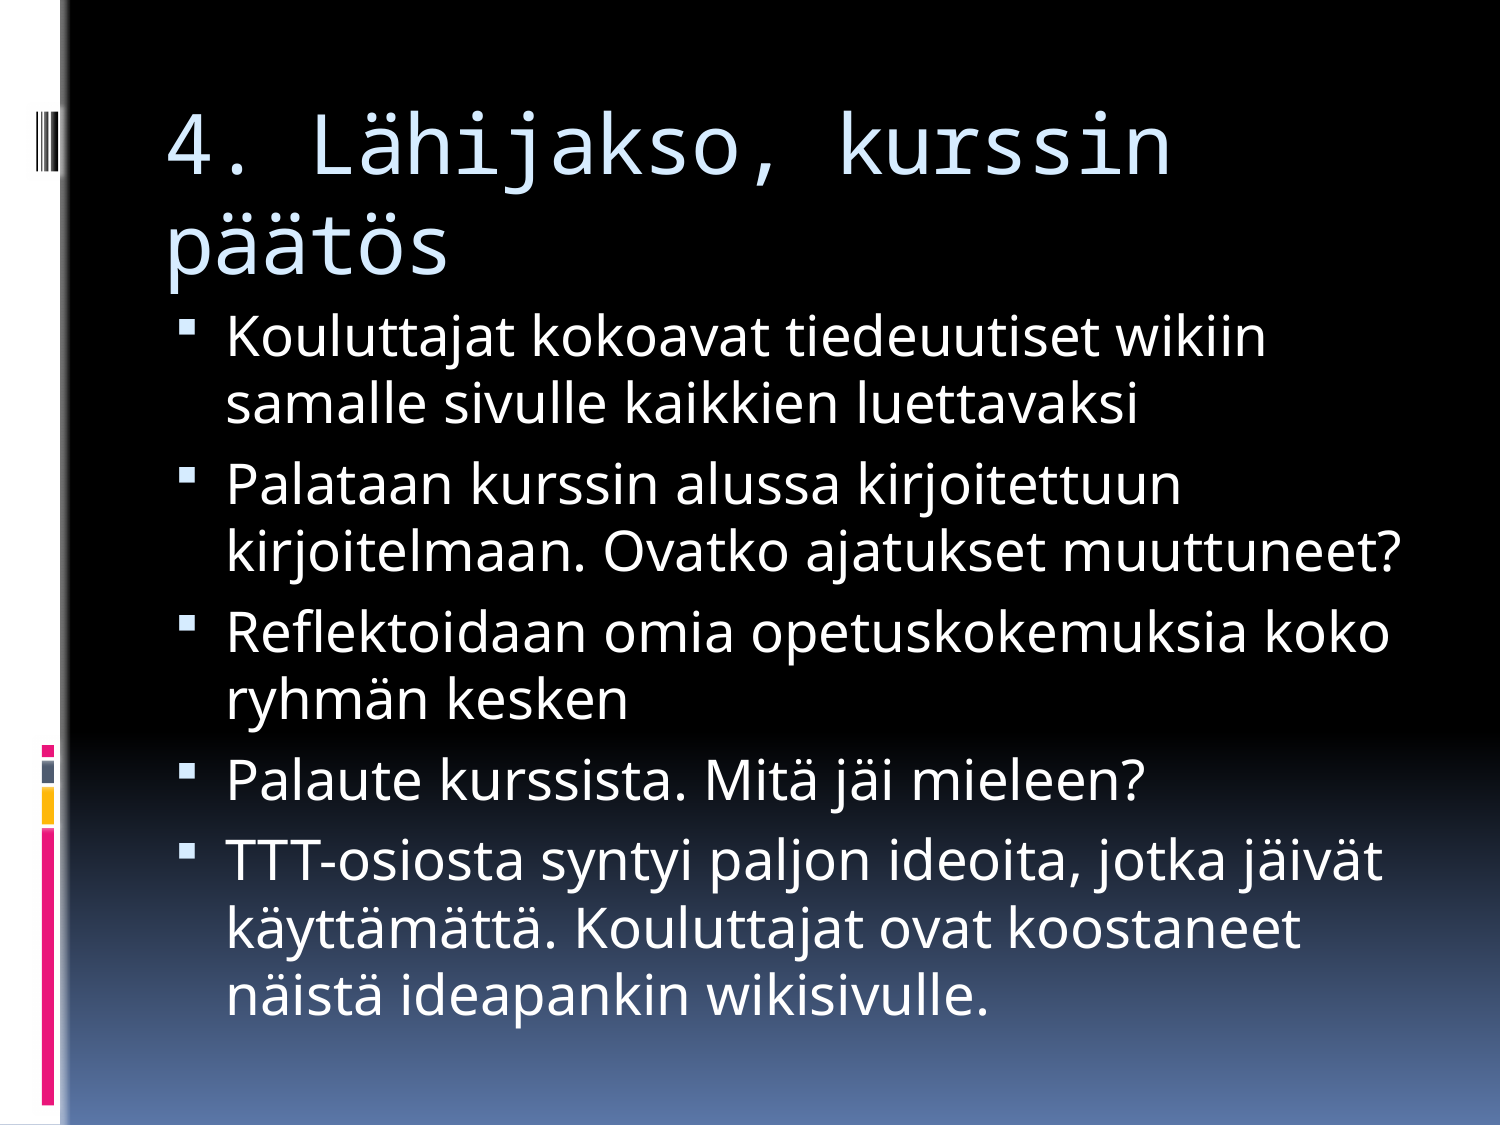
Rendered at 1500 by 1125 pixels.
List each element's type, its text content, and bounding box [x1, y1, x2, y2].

list Kouluttajat kokoavat tiedeuutiset wikiin samalle sivulle kaikkien luettavaksi Palataan kurssin alussa kirjoitettuun kirjoitelmaan. Ovatko ajatukset muuttuneet? Reflektoidaan omia opetuskokemuksia koko ryhmän kesken Palaute kurssista. Mitä jäi mieleen? TTT-osiosta syntyi paljon ideoita, jotka jäivät käyttämättä. Kouluttajat ovat koostaneet näistä ideapankin wikisivulle. [150, 292, 1425, 1043]
title 4. Lähijakso, kurssin päätös [150, 83, 1425, 234]
